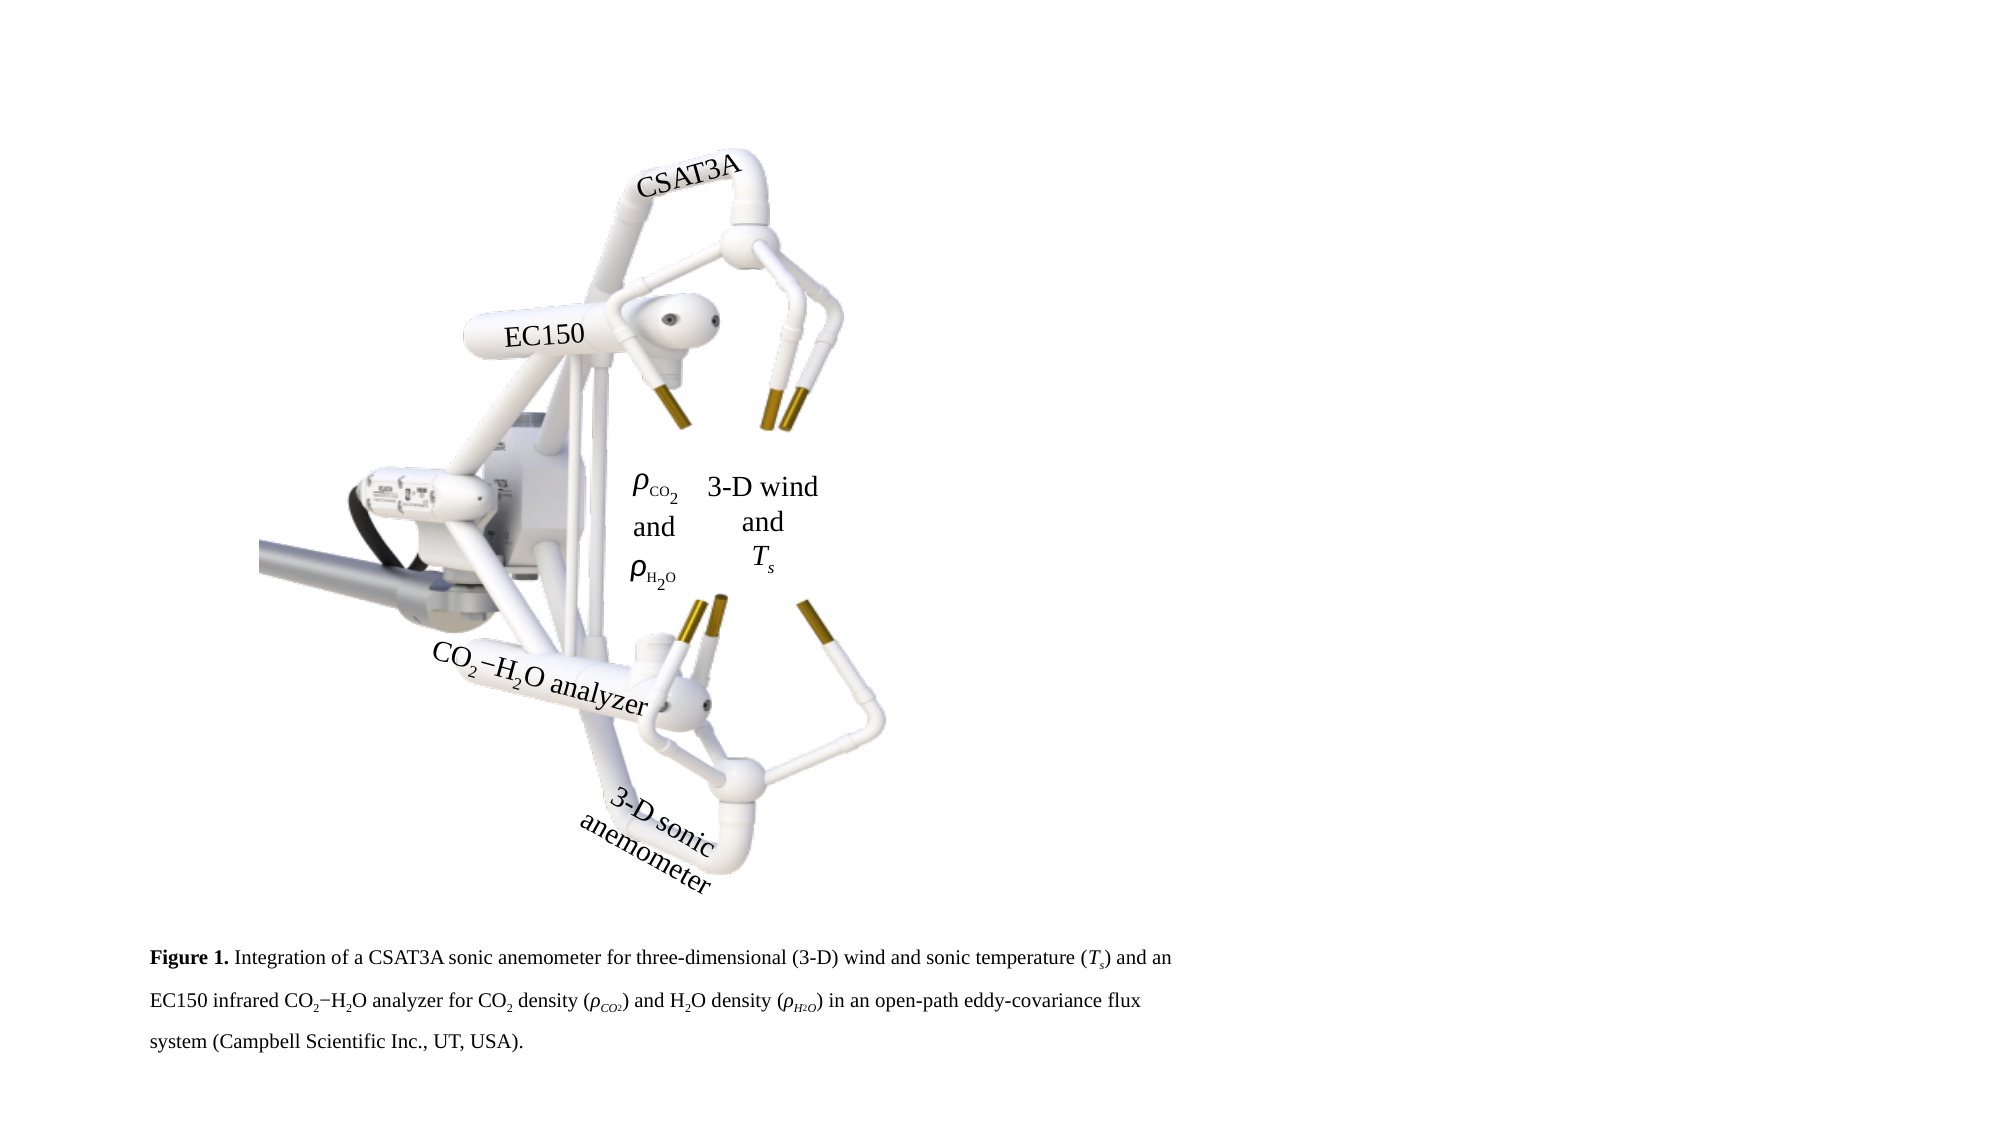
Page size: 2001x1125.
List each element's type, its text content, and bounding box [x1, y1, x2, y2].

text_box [259, 148, 886, 875]
text_box Figure 1. Integration of a CSAT3A sonic anemometer for three-dimensional (3-D) wind and sonic temperature (Ts) and an EC150 infrared CO2−H2O analyzer for CO2 density (ρCO2) and H2O density (ρH2O) in an open-path eddy-covariance flux system (Campbell Scientific Inc., UT, USA). [135, 922, 1219, 1060]
